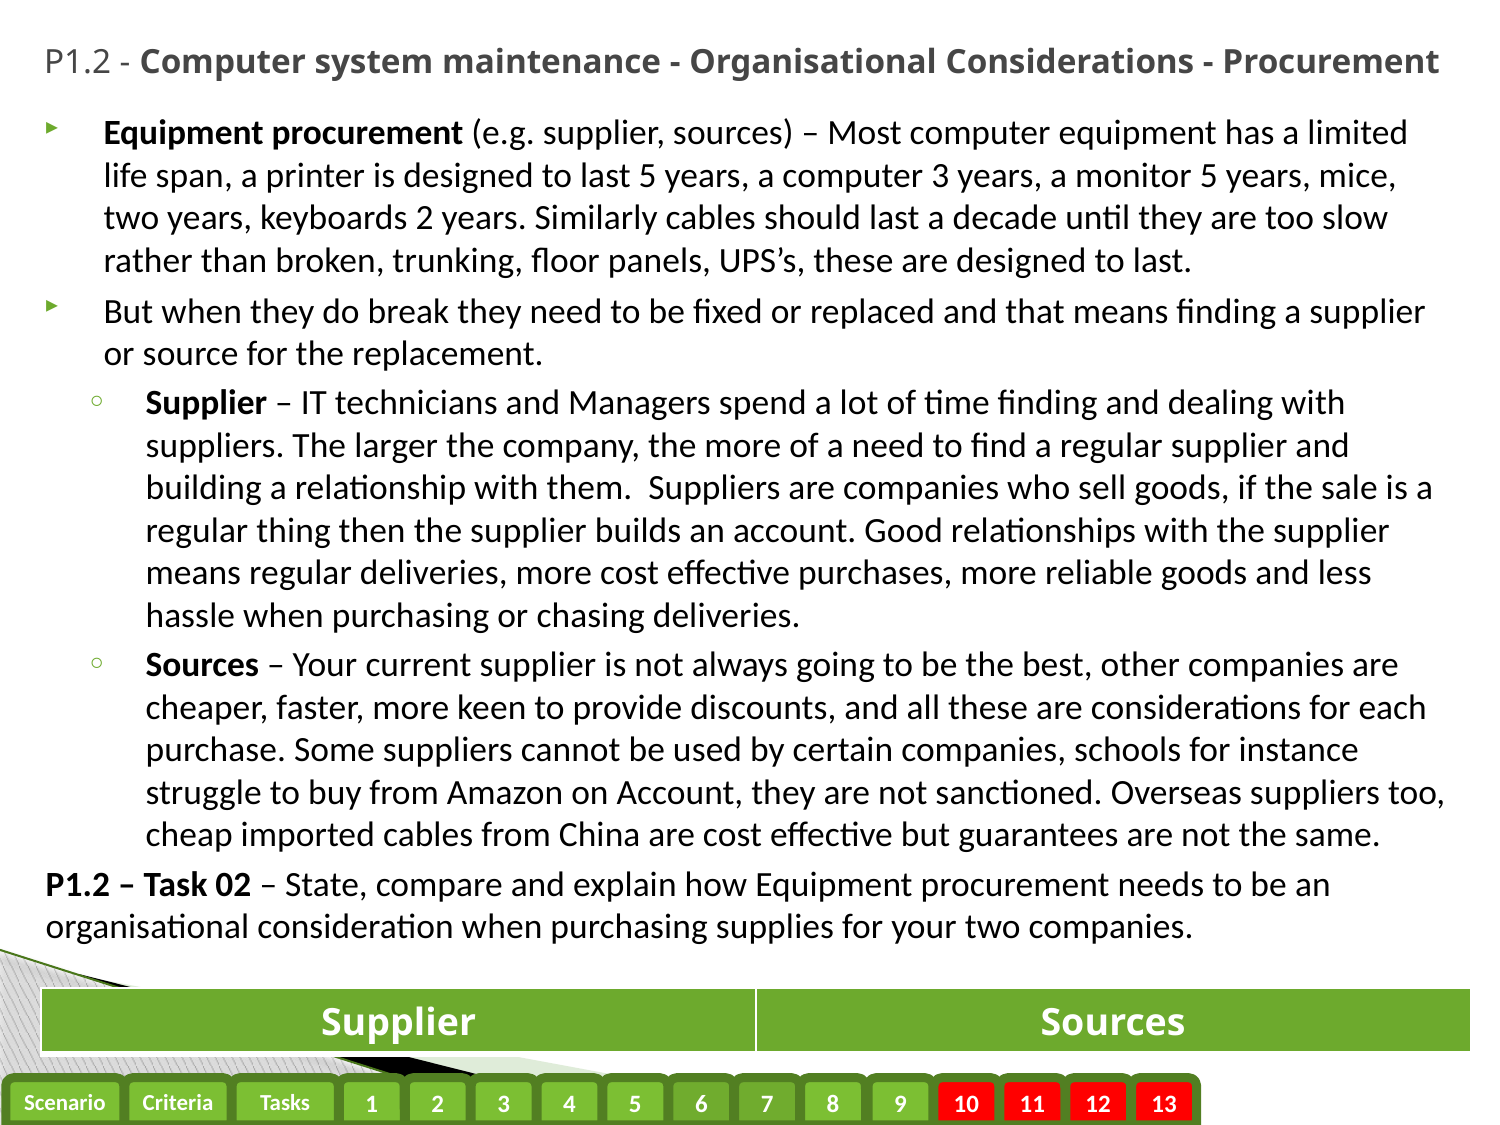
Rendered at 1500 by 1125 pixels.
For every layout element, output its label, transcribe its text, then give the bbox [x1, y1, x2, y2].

table_header Sources [757, 989, 1470, 1051]
table_header Supplier [42, 989, 755, 1051]
list Equipment procurement (e.g. supplier, sources) – Most computer equipment has a limited life span, a printer is designed to last 5 years, a computer 3 years, a monitor 5 years, mice, two years, keyboards 2 years. Similarly cables should last a decade until they are too slow rather than broken, trunking, floor panels, UPS’s, these are designed to last. But when they do break they need to be fixed or replaced and that means finding a supplier or source for the replacement. Supplier – IT technicians and Managers spend a lot of time finding and dealing with suppliers. The larger the company, the more of a need to find a regular supplier and building a relationship with them. Suppliers are companies who sell goods, if the sale is a regular thing then the supplier builds an account. Good relationships with the supplier means regular deliveries, more cost effective purchases, more reliable goods and less hassle when purchasing or chasing deliveries. Sources – Your current supplier is not always going to be the best, other companies are cheaper, faster, more keen to provide discounts, and all these are considerations for each purchase. Some suppliers cannot be used by certain companies, schools for instance struggle to buy from Amazon on Account, they are not sanctioned. Overseas suppliers too, cheap imported cables from China are cost effective but guarantees are not the same. P1.2 – Task 02 – State, compare and explain how Equipment procurement needs to be an organisational consideration when purchasing supplies for your two companies. [29, 101, 1471, 965]
title P1.2 - Computer system maintenance - Organisational Considerations - Procurement [29, 30, 1463, 90]
